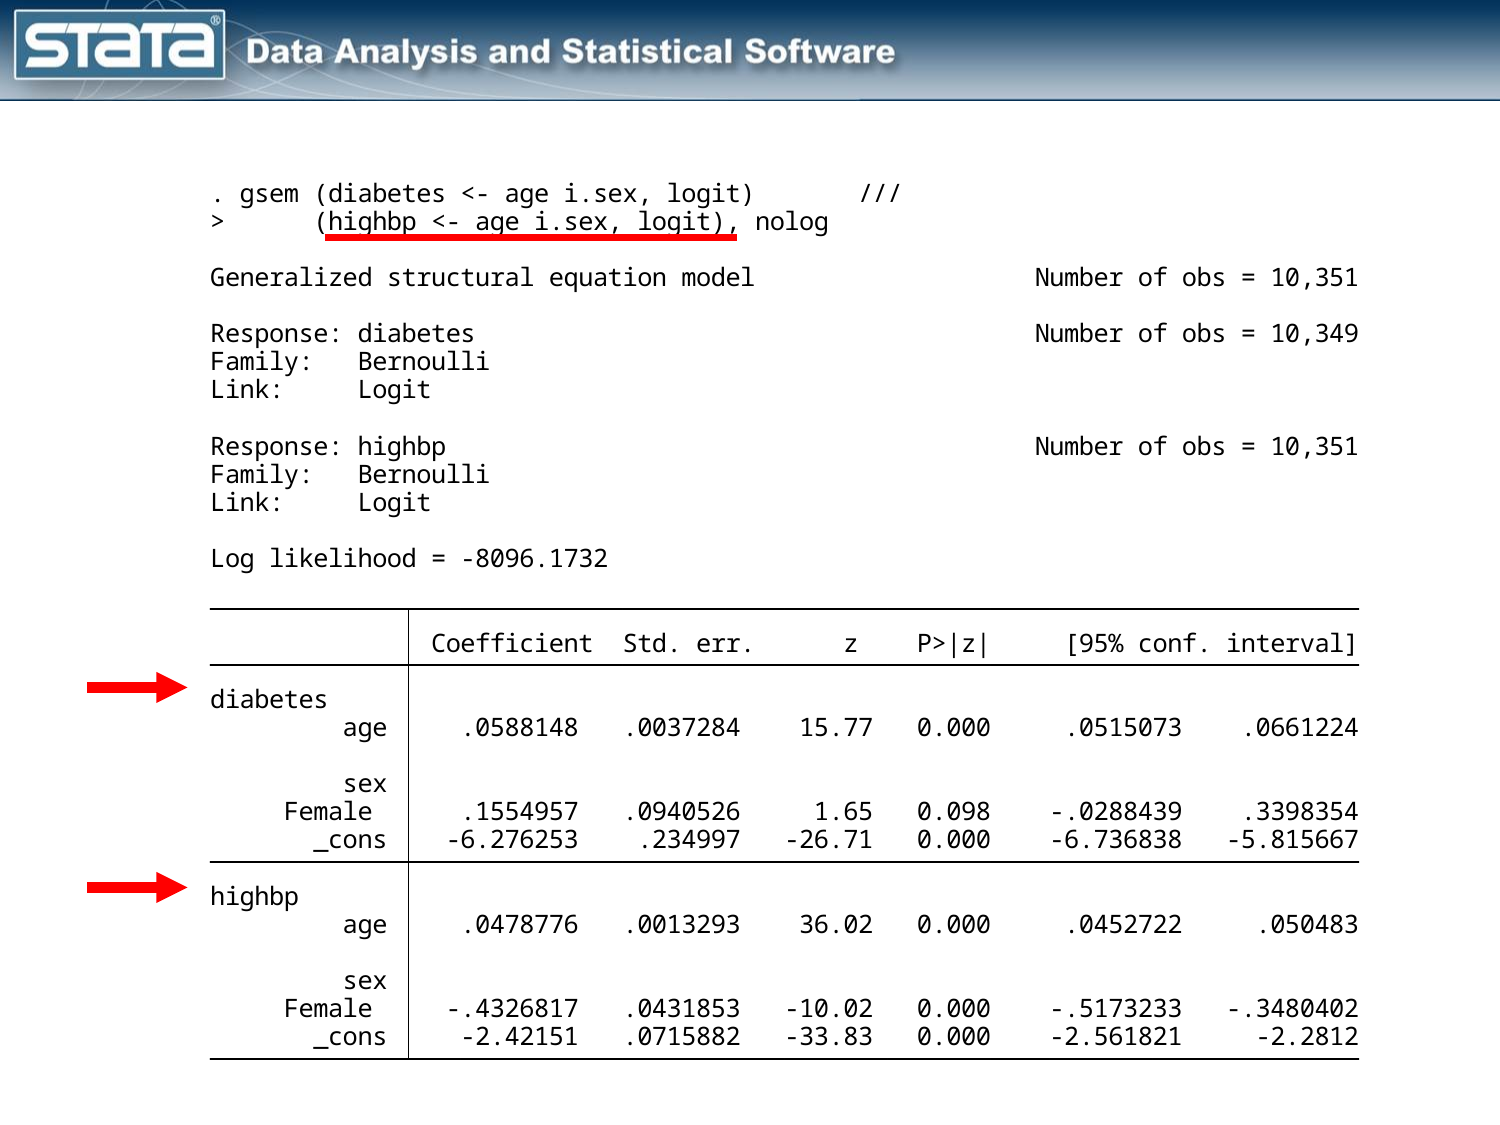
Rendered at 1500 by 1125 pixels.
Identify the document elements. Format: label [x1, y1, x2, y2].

picture [0, 0, 1500, 102]
picture [205, 174, 1408, 1076]
